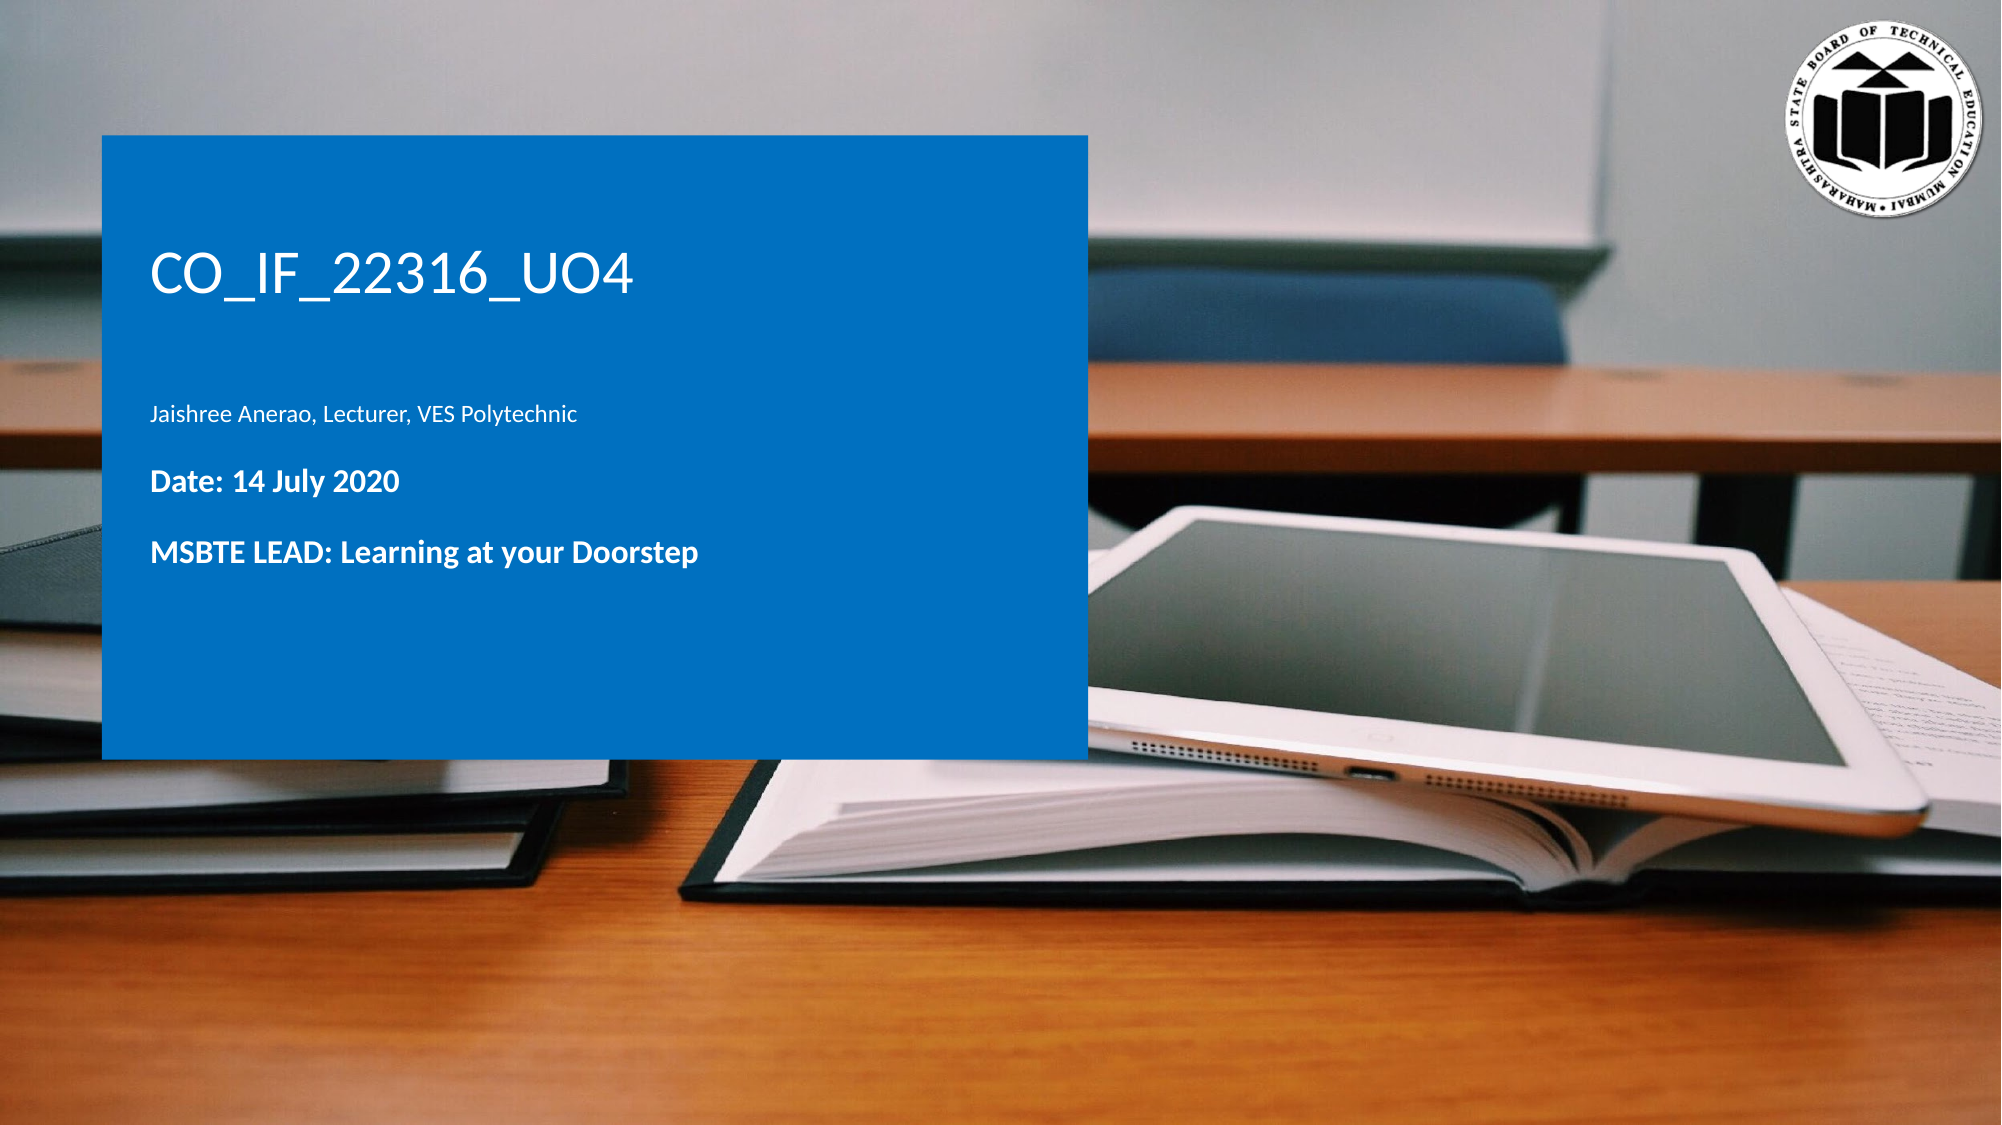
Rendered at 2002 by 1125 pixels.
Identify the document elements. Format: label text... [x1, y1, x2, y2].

subtitle Jaishree Anerao, Lecturer, VES Polytechnic Date: 14 July 2020 MSBTE LEAD: Learning at your Doorstep [150, 397, 1040, 623]
picture [0, 0, 2001, 1125]
title CO_IF_22316_UO4 [150, 242, 1040, 384]
